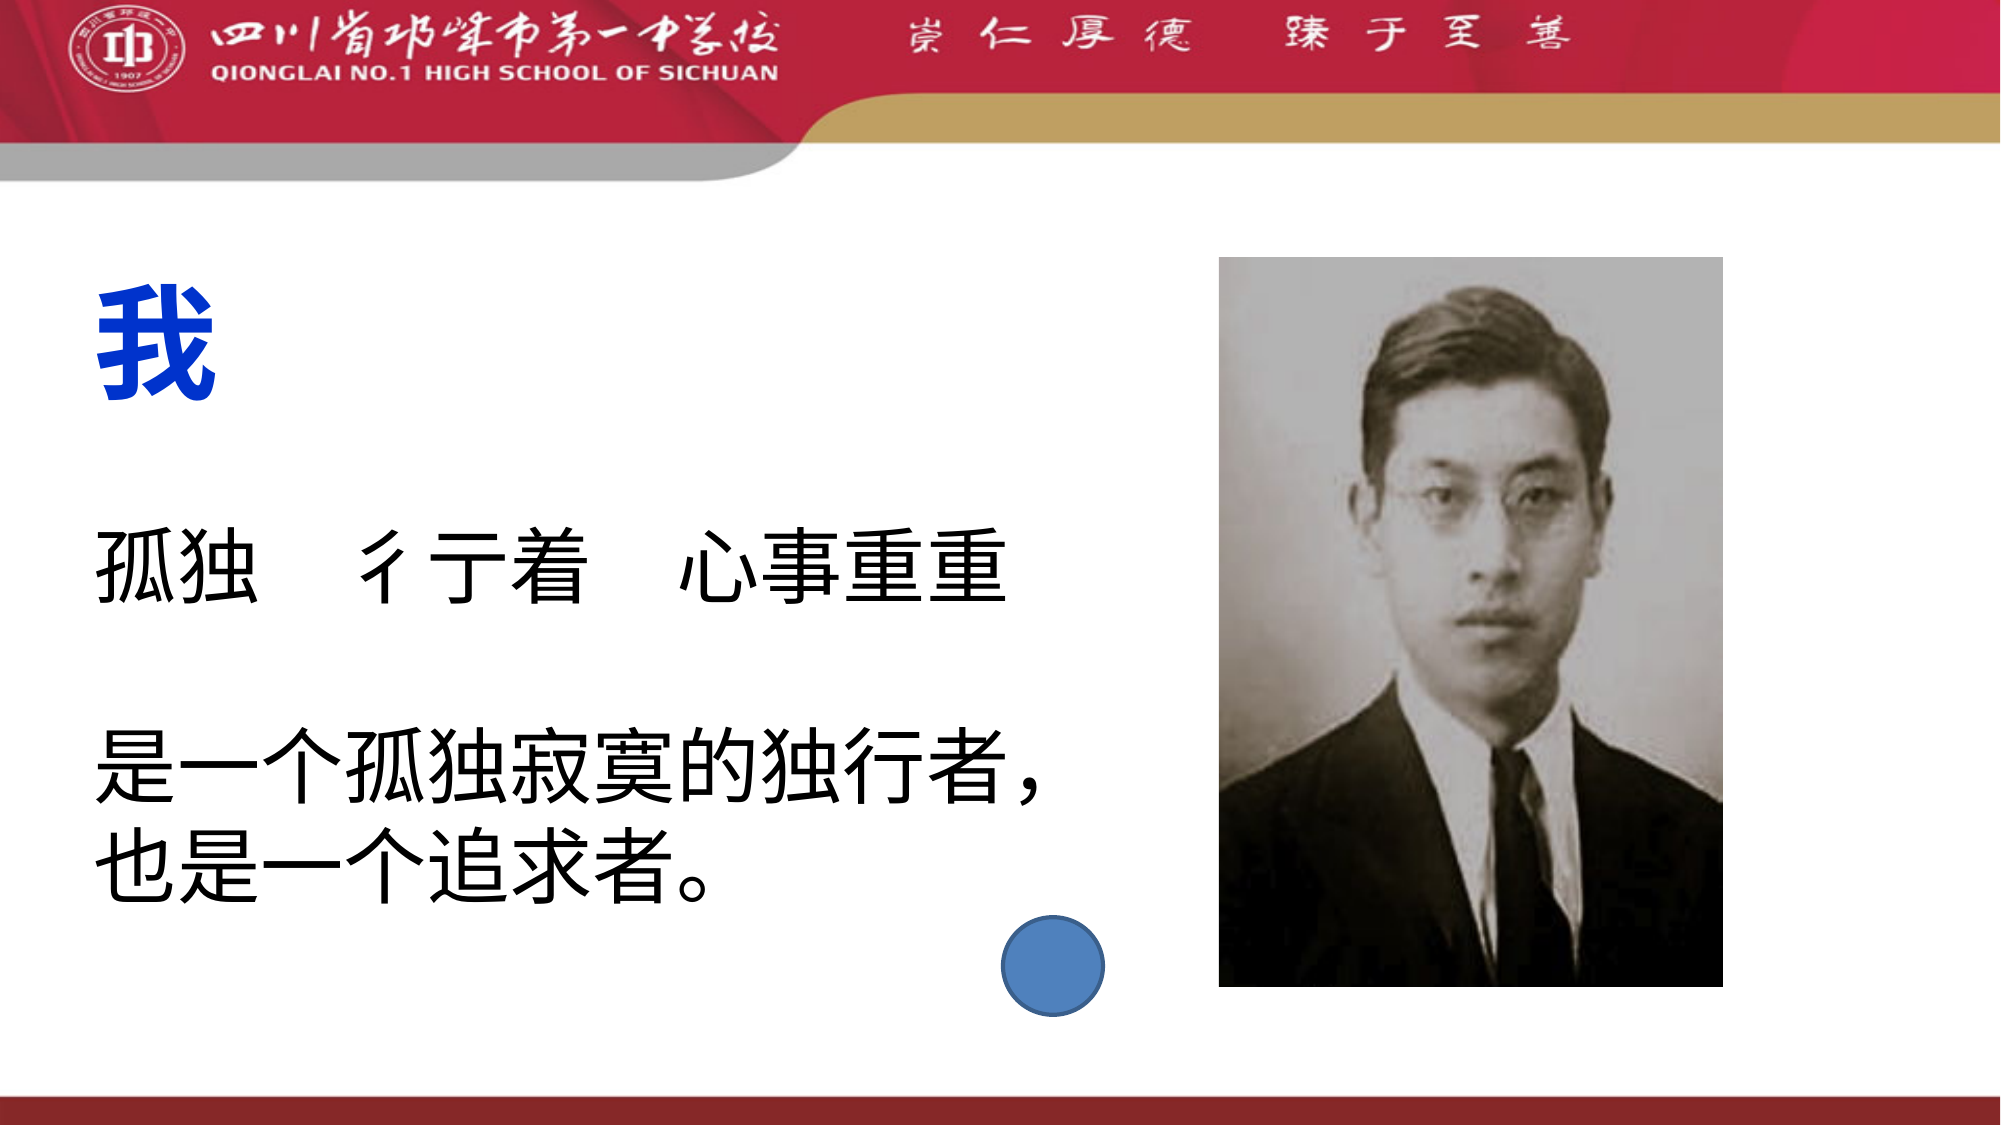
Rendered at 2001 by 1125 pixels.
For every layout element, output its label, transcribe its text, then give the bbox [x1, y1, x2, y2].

picture [0, 0, 2001, 1125]
text_box 我 孤独 彳亍着 心事重重 是一个孤独寂寞的独行者， 也是一个追求者。 [78, 257, 1216, 922]
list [1218, 257, 1724, 987]
text_box [1000, 915, 1106, 1017]
